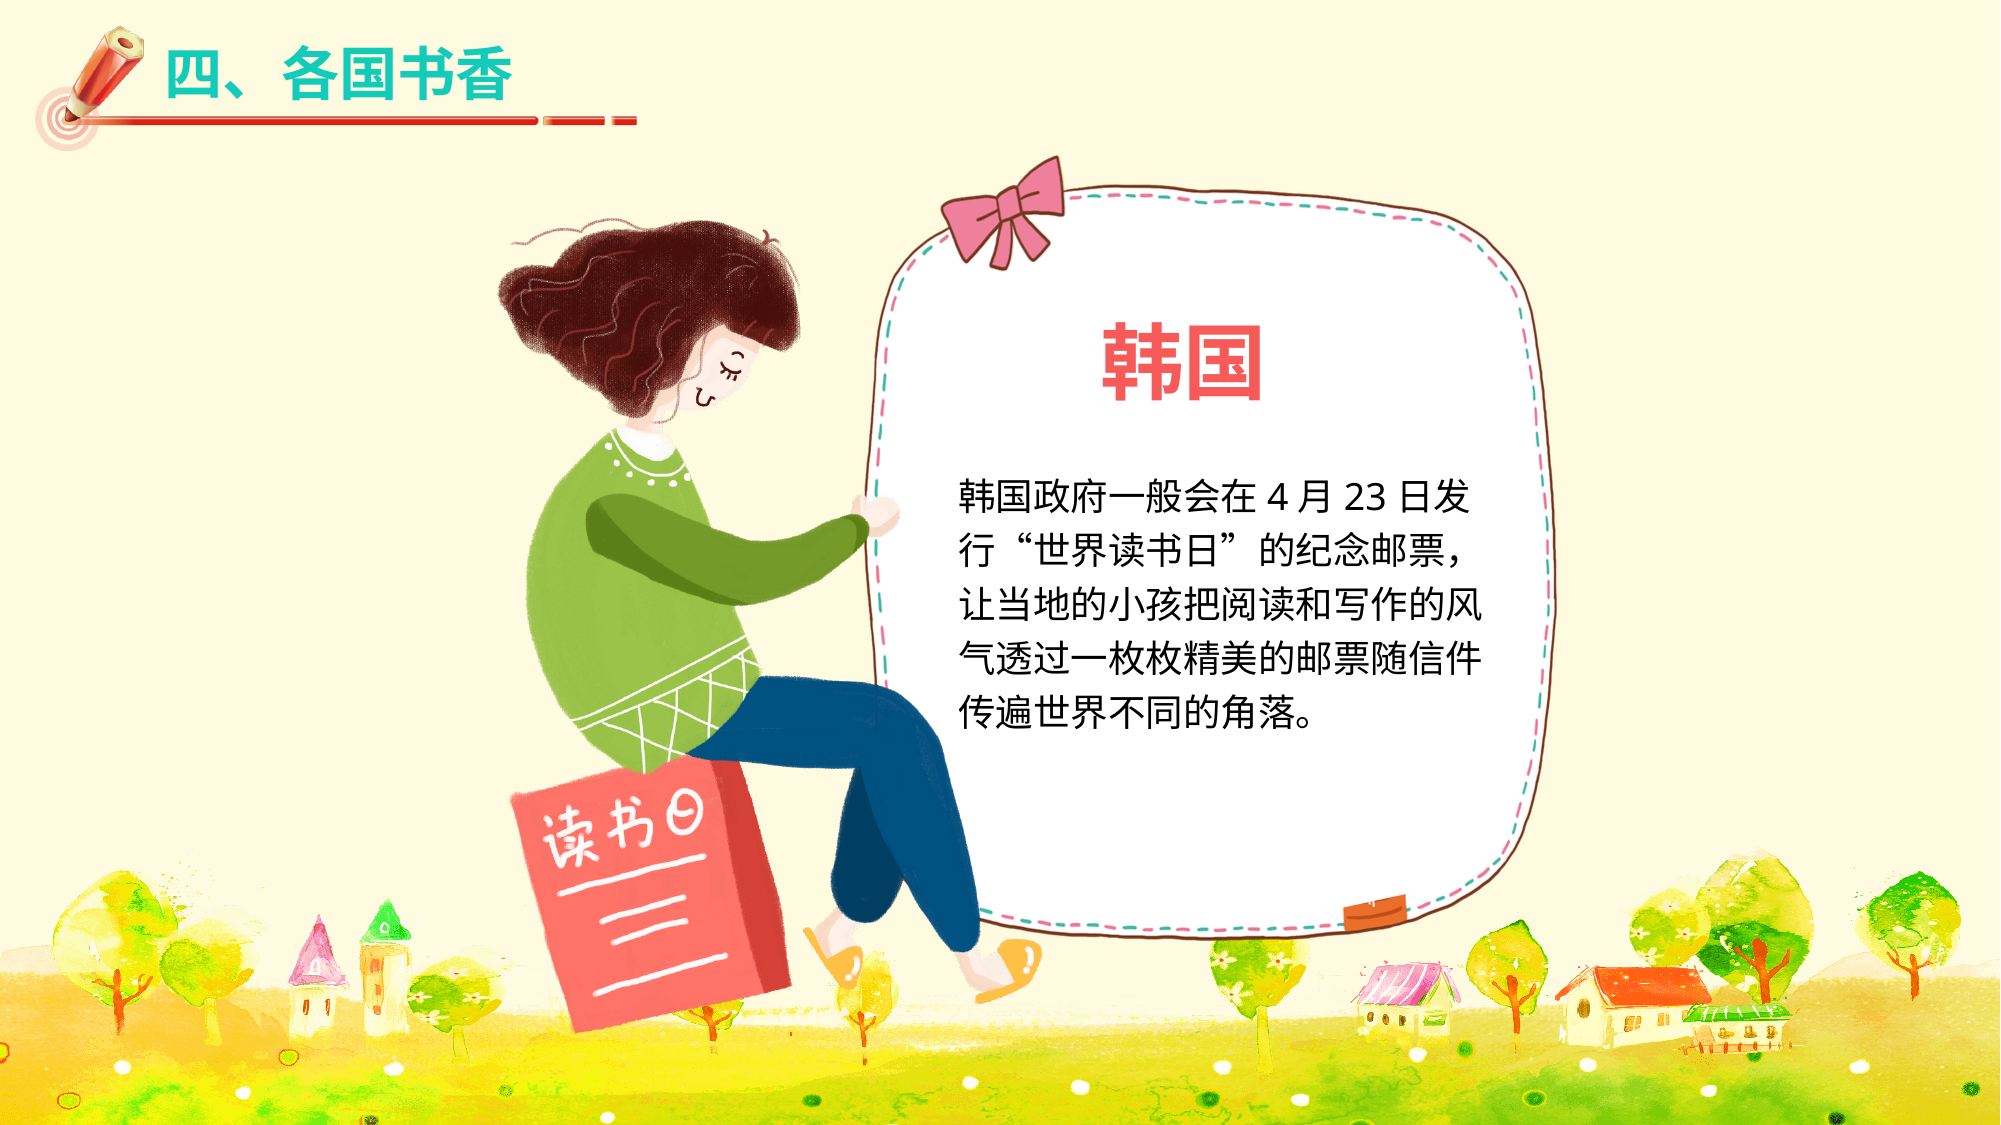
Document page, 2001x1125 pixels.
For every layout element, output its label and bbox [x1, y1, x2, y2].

text_box [35, 15, 688, 151]
picture [0, 154, 2000, 1125]
